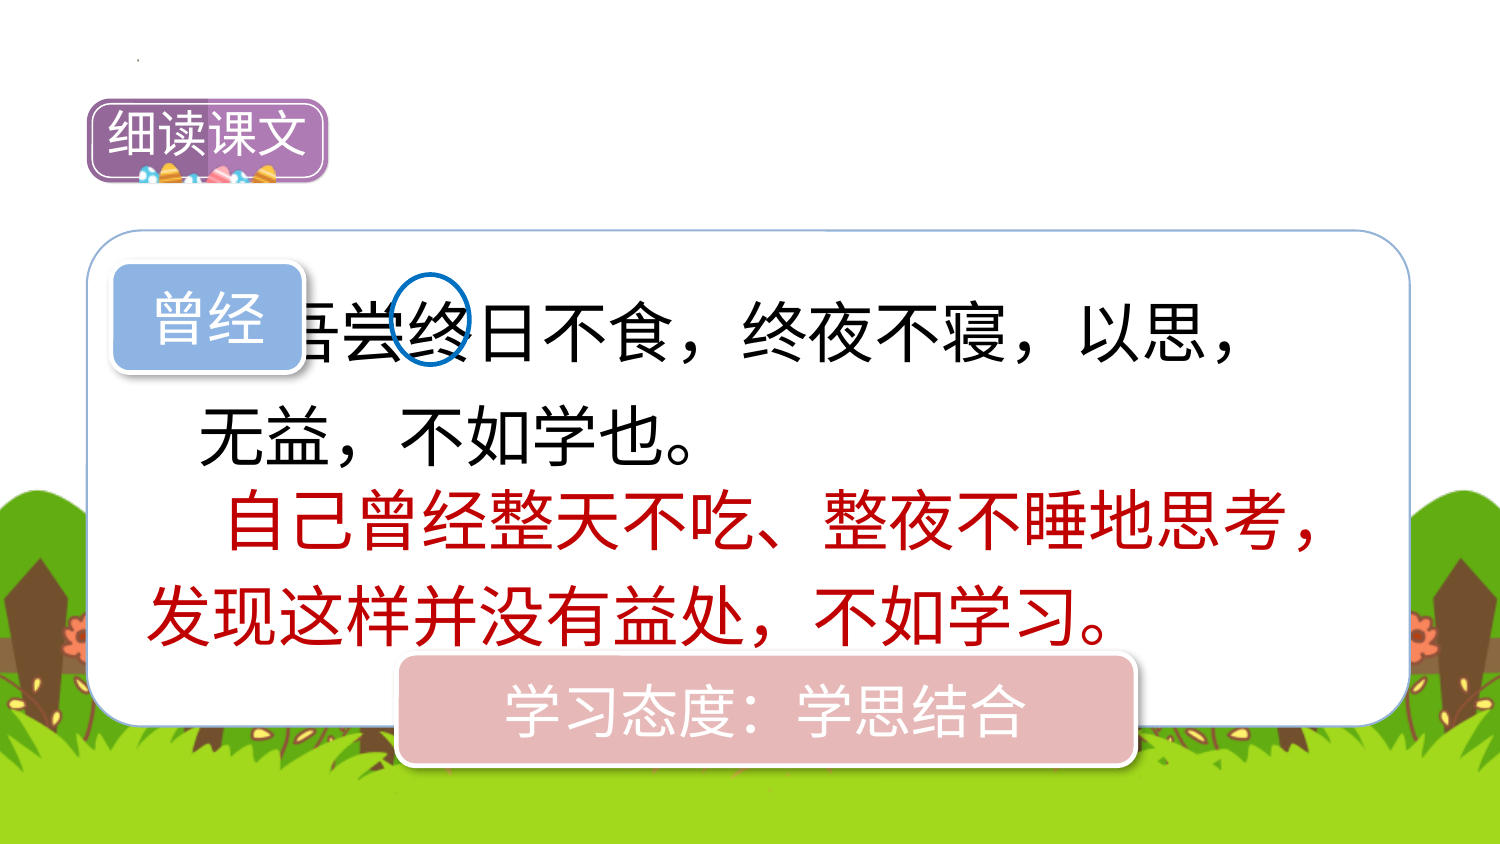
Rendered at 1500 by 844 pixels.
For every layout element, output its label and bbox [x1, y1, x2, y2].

text_box [86, 230, 1410, 727]
text_box [396, 653, 1136, 766]
picture [0, 95, 1500, 844]
text_box [86, 94, 329, 183]
text_box [110, 261, 305, 373]
